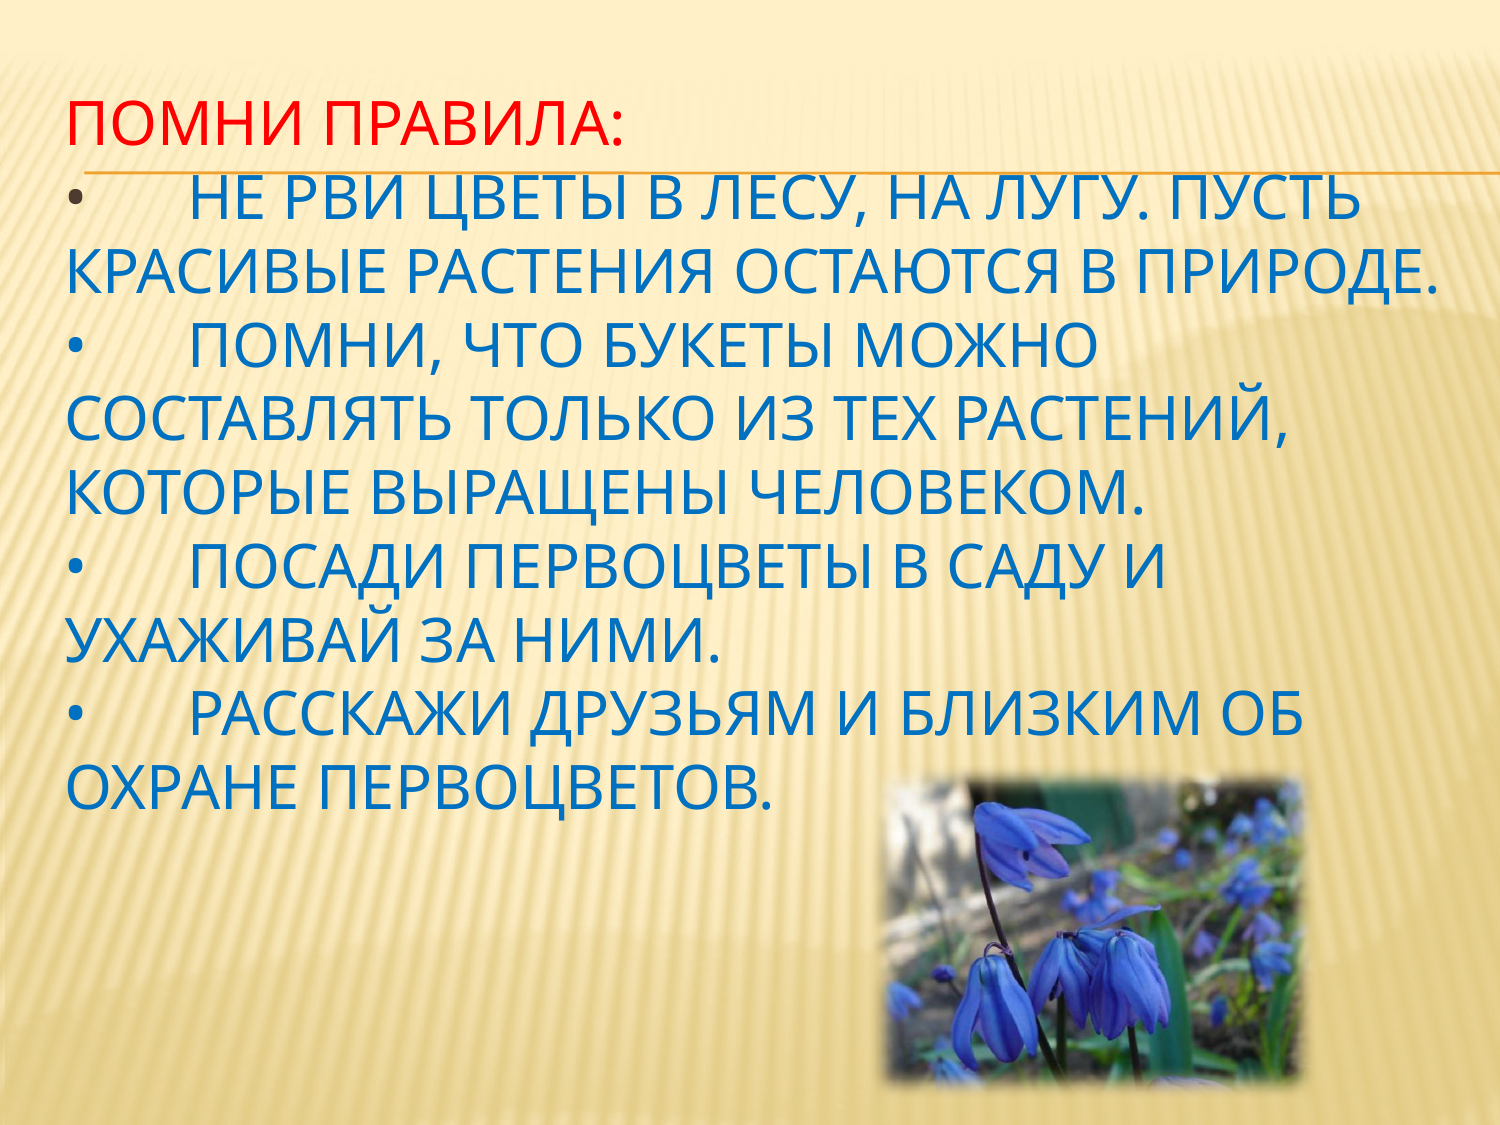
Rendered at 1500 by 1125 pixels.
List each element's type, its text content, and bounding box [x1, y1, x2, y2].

picture [867, 762, 1318, 1101]
title Помни правила: • Не рви цветы в лесу, на лугу. Пусть красивые растения остаются в природе. • Помни, что букеты можно составлять только из тех растений, которые выращены человеком. • Посади первоцветы в саду и ухаживай за ними. • Расскажи друзьям и близким об охране первоцветов. [49, 75, 1475, 906]
